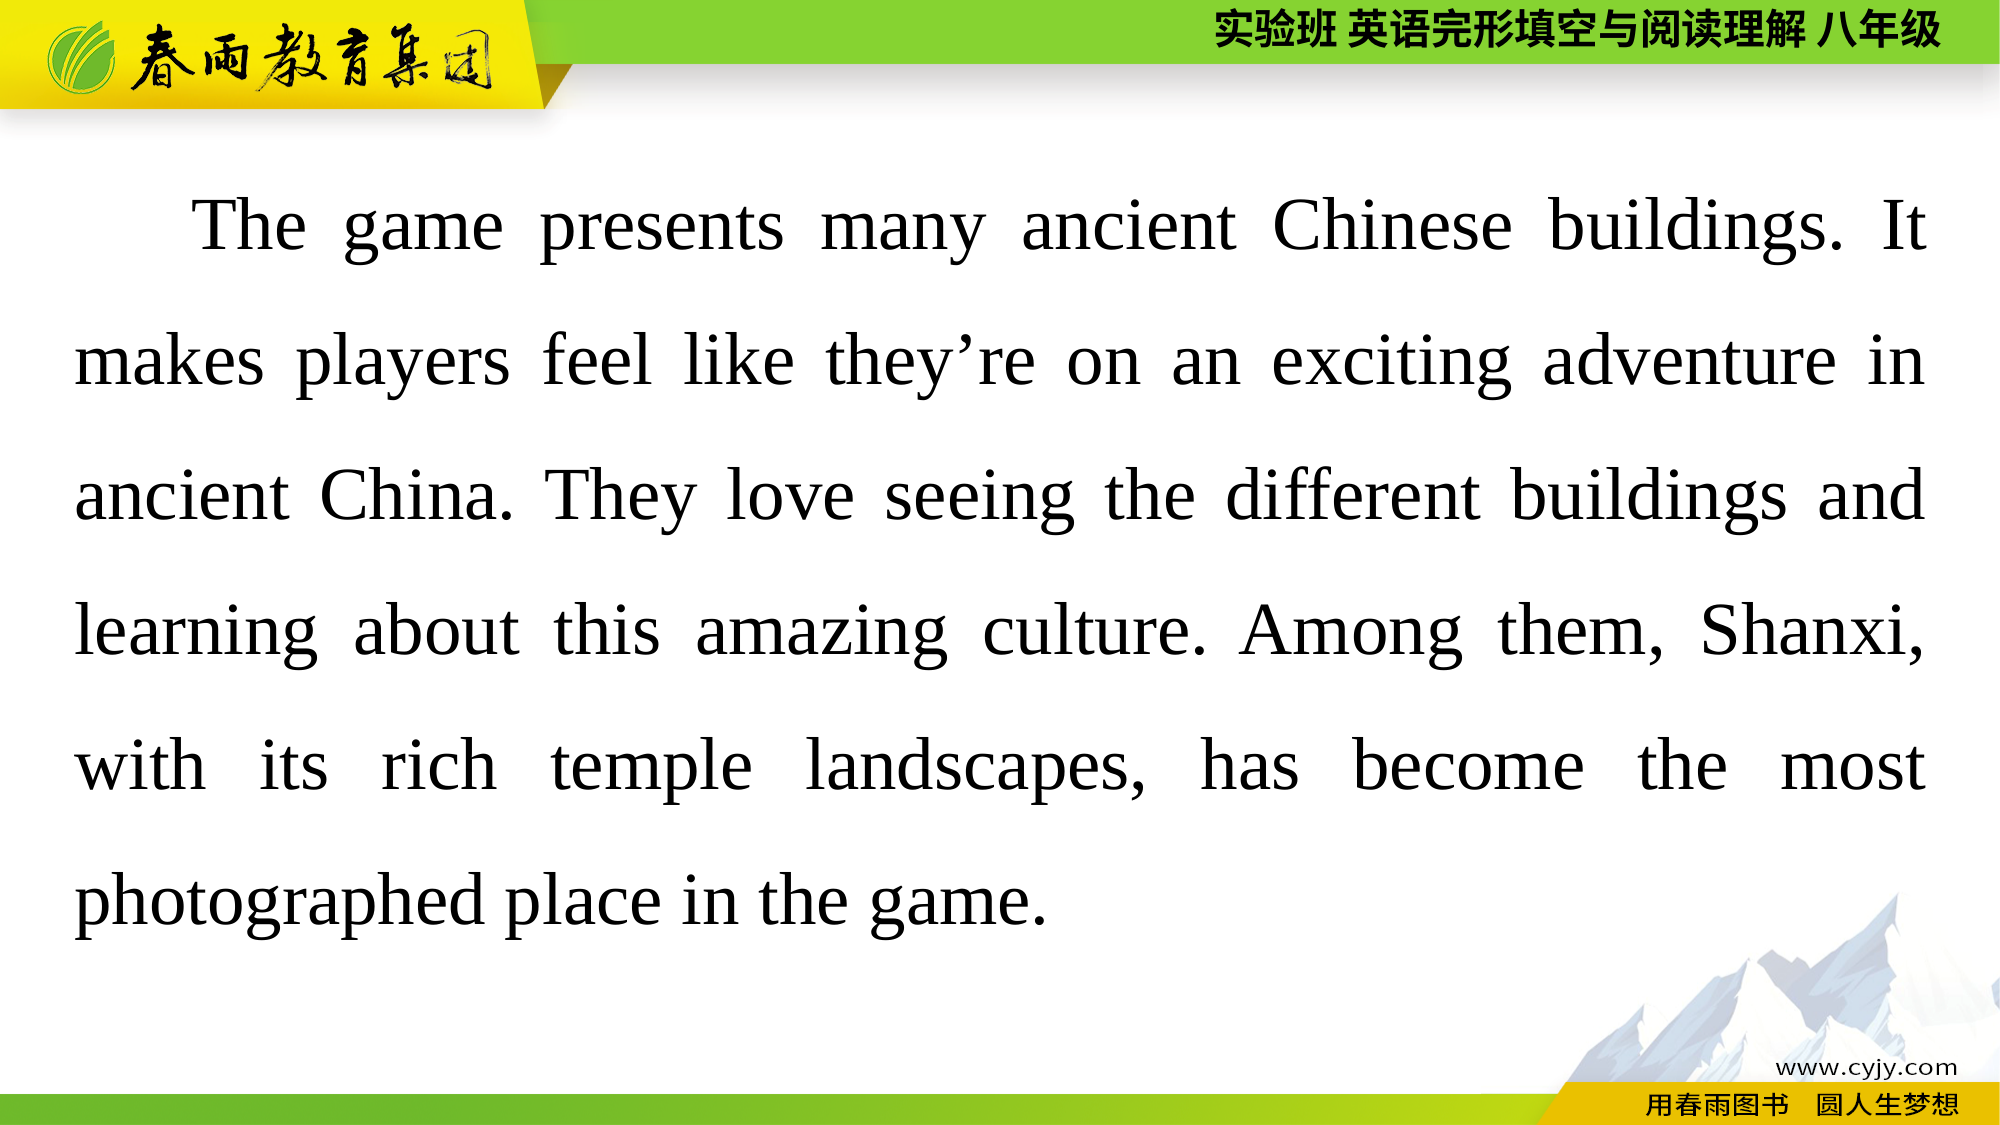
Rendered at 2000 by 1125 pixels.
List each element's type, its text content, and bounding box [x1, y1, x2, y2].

picture [0, 0, 2000, 1125]
list The game presents many ancient Chinese buildings. It makes players feel like they’re on an exciting adventure in ancient China. They love seeing the different buildings and learning about this amazing culture. Among them, Shanxi, with its rich temple landscapes, has become the most photographed place in the game. [59, 122, 1944, 956]
